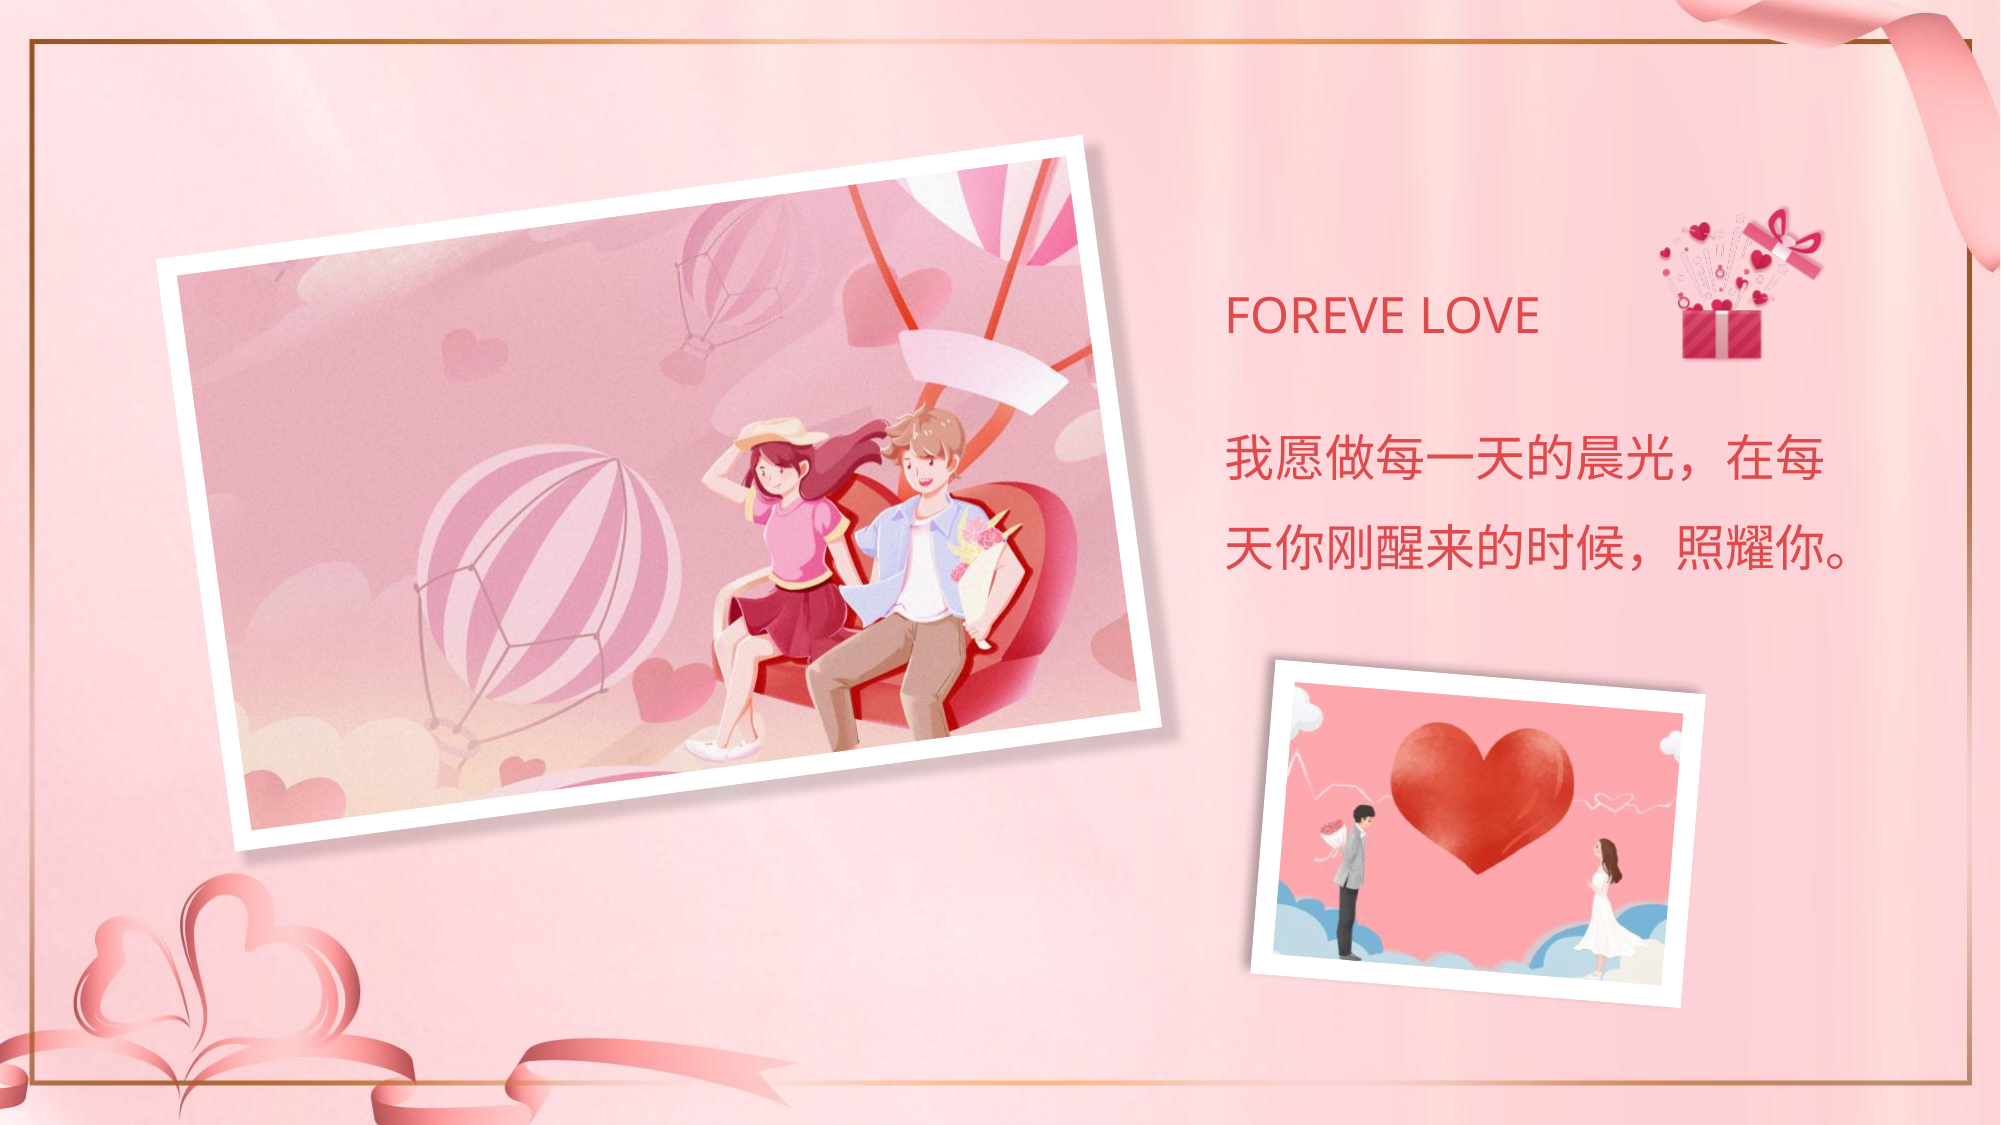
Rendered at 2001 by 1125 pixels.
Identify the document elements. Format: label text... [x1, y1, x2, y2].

text_box FOREVE LOVE [1210, 276, 1637, 351]
picture [0, 0, 2001, 1125]
text_box 我愿做每一天的晨光，在每天你刚醒来的时候，照耀你。 [1210, 388, 1882, 584]
